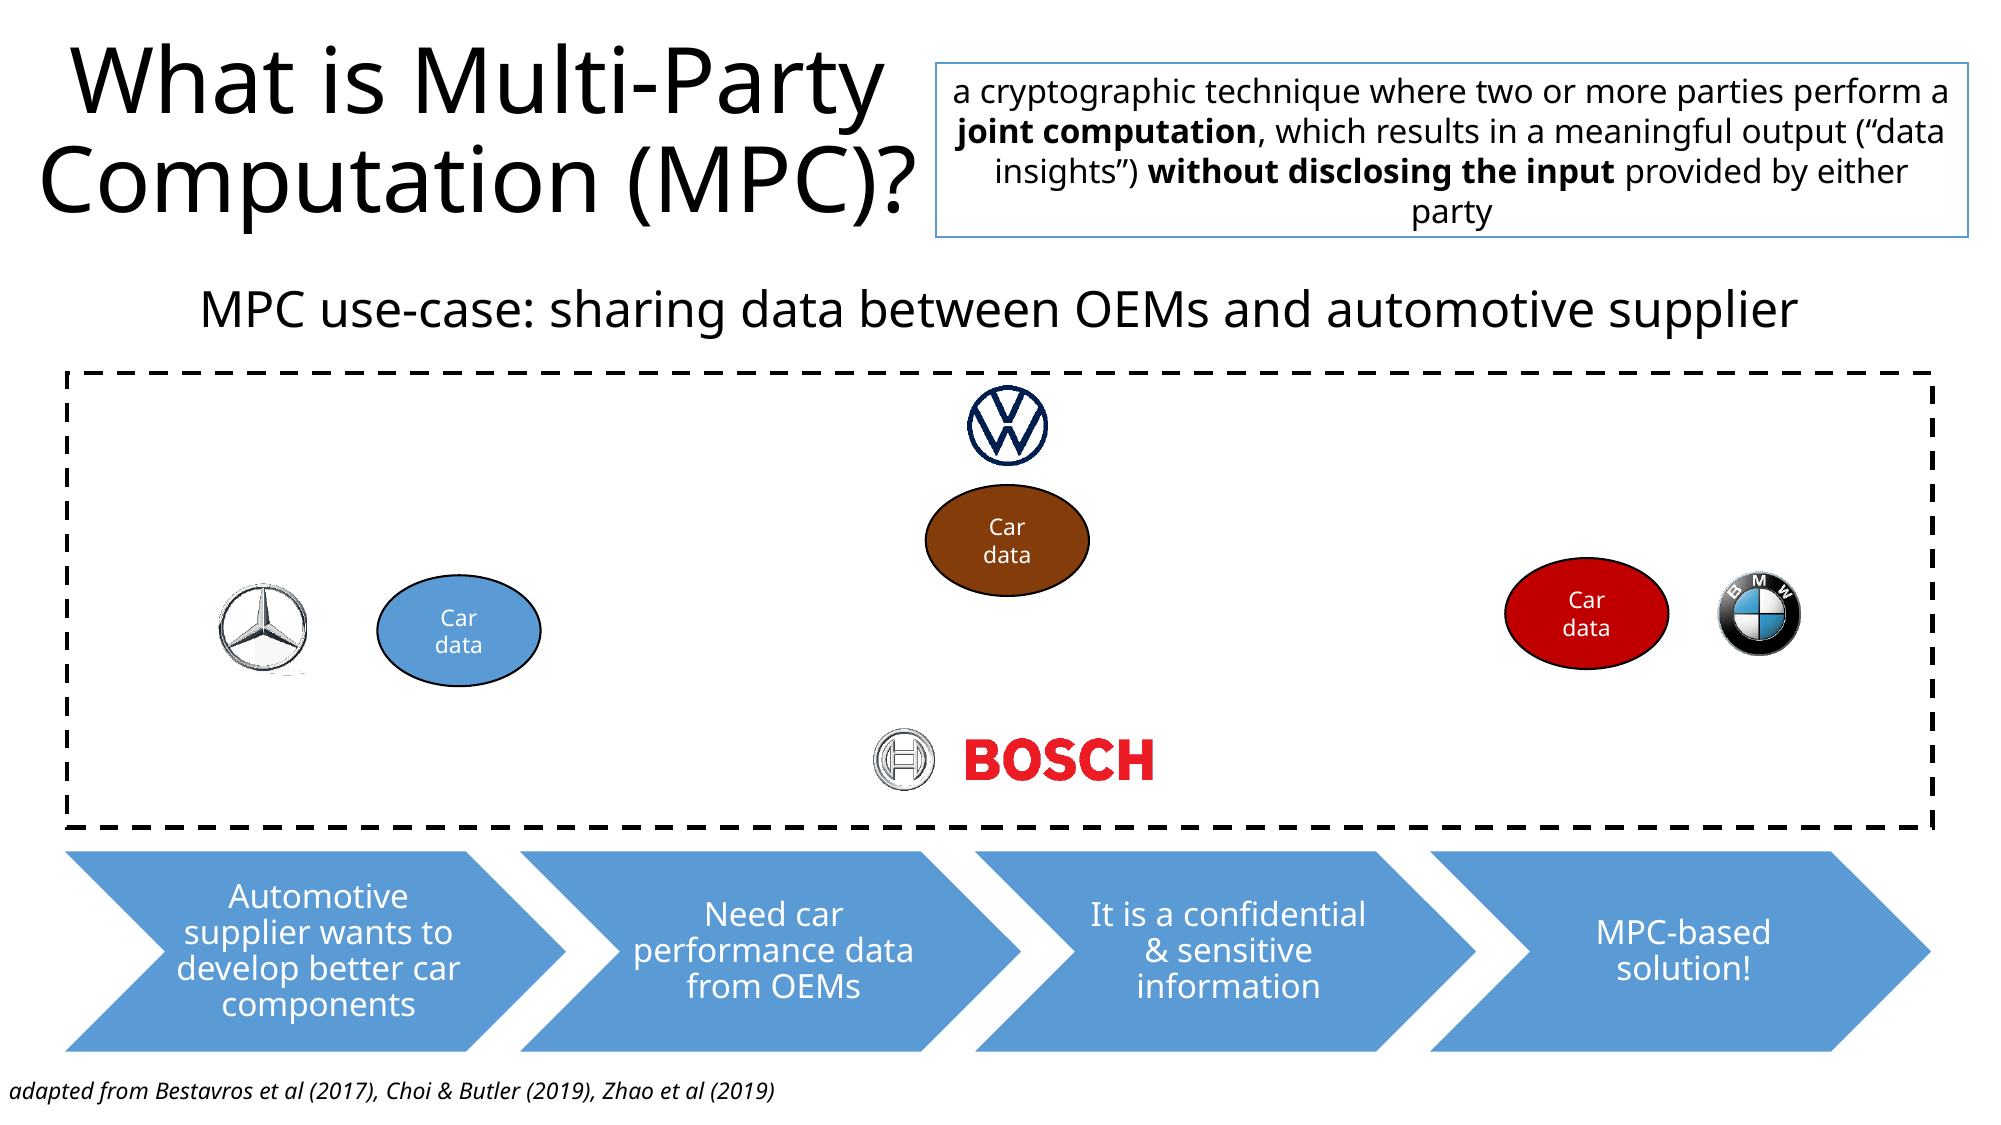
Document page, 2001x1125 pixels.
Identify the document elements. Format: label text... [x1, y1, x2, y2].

text_box What is Multi-Party Computation (MPC)? [0, 25, 956, 243]
text_box MPC-based solution! [1424, 849, 1935, 1054]
text_box a cryptographic technique where two or more parties perform a joint computation, which results in a meaningful output (“data insights”) without disclosing the input provided by either party [956, 62, 1969, 238]
text_box [66, 372, 1934, 829]
text_box Car data [924, 483, 1091, 598]
picture [1717, 571, 1801, 656]
text_box adapted from Bestavros et al (2017), Choi & Butler (2019), Zhao et al (2019) [0, 1069, 791, 1112]
picture [967, 385, 1048, 466]
text_box It is a confidential & sensitive information [969, 849, 1480, 1054]
text_box Need car performance data from OEMs [514, 849, 1025, 1054]
picture [870, 726, 1155, 794]
picture [217, 574, 307, 680]
text_box MPC use-case: sharing data between OEMs and automotive supplier [137, 277, 1863, 363]
text_box Automotive supplier wants to develop better car components [59, 849, 570, 1054]
